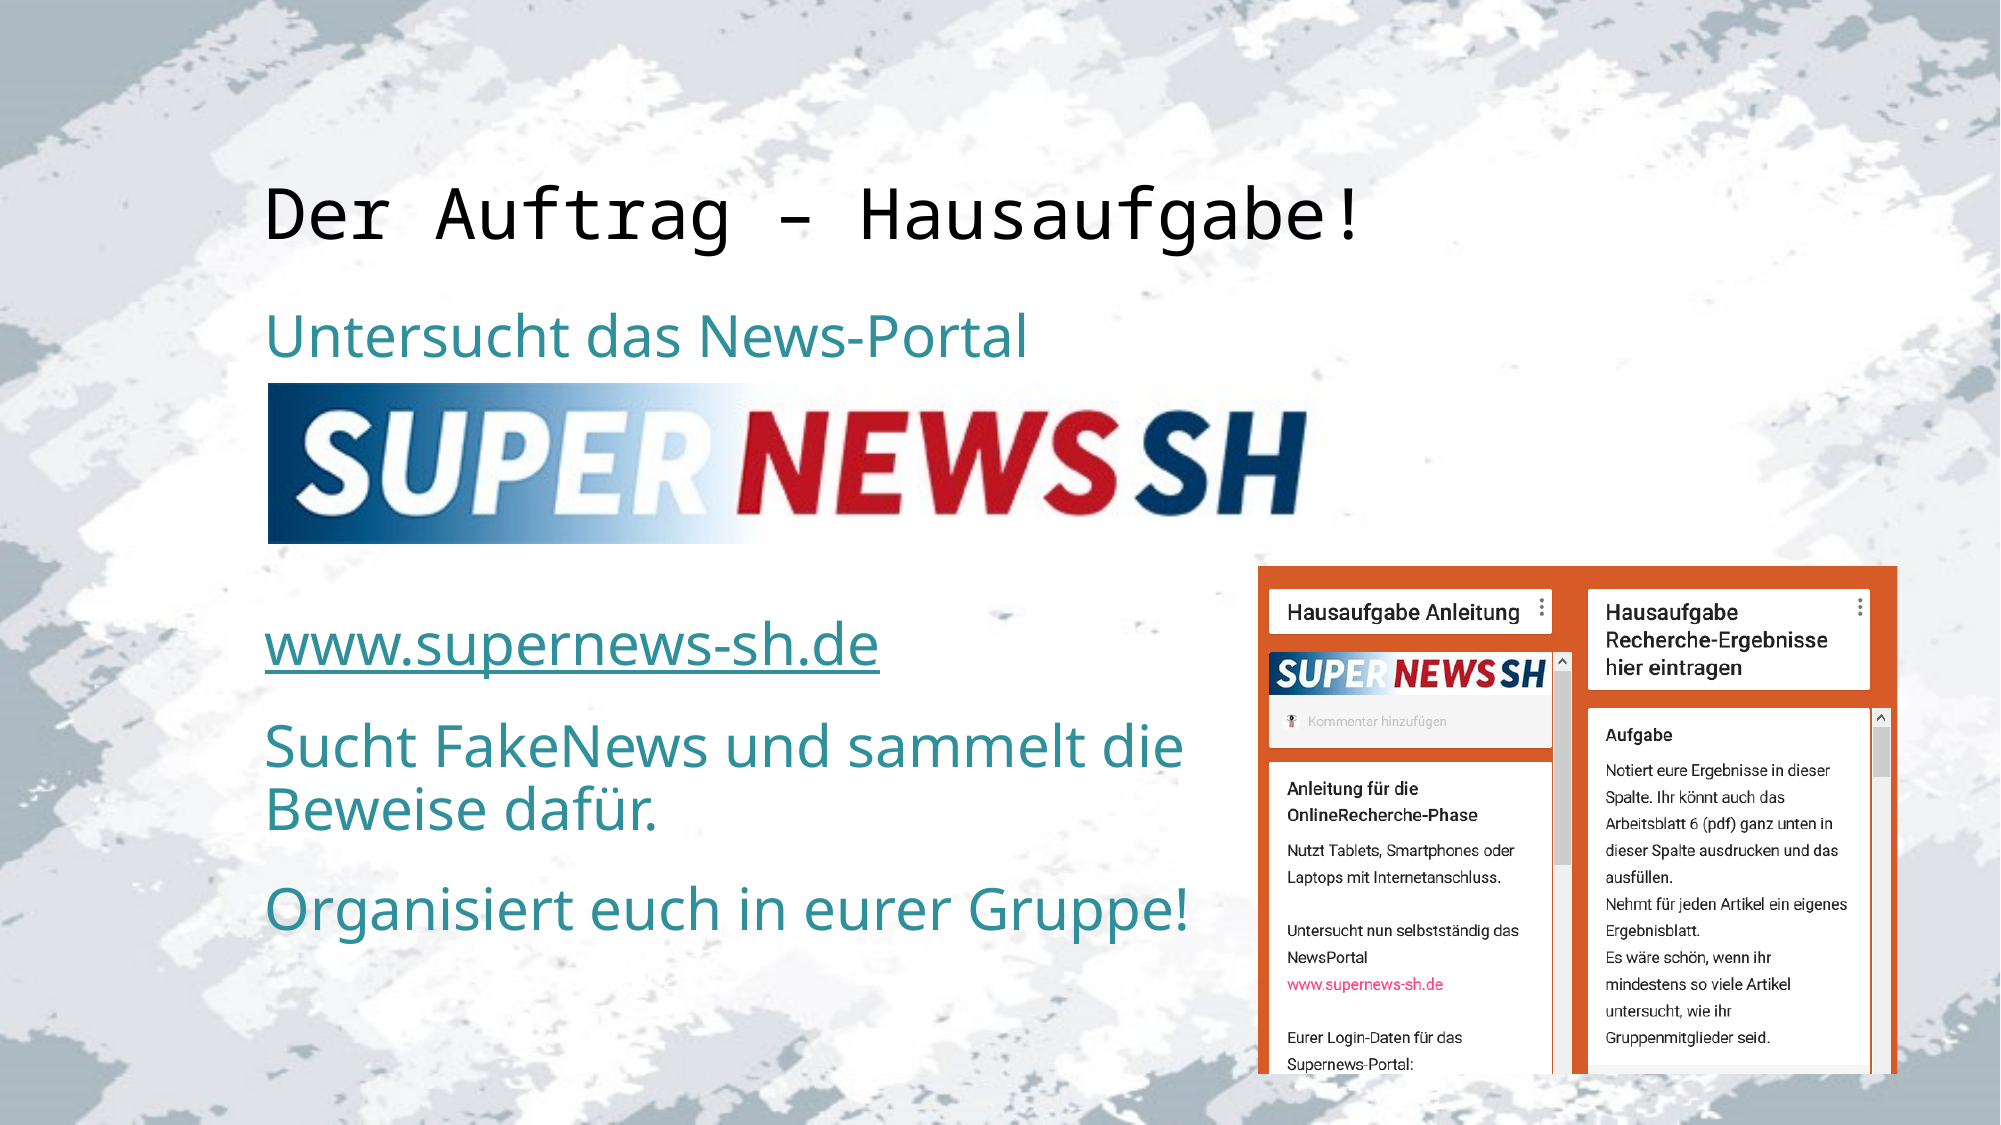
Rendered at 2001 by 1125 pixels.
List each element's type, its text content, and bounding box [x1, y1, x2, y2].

title Der Auftrag – Hausaufgabe! [249, 75, 1750, 263]
picture [0, 0, 2001, 1125]
list Untersucht das News-Portal www.supernews-sh.de Sucht FakeNews und sammelt die Beweise dafür. Organisiert euch in eurer Gruppe! [249, 299, 1750, 1000]
